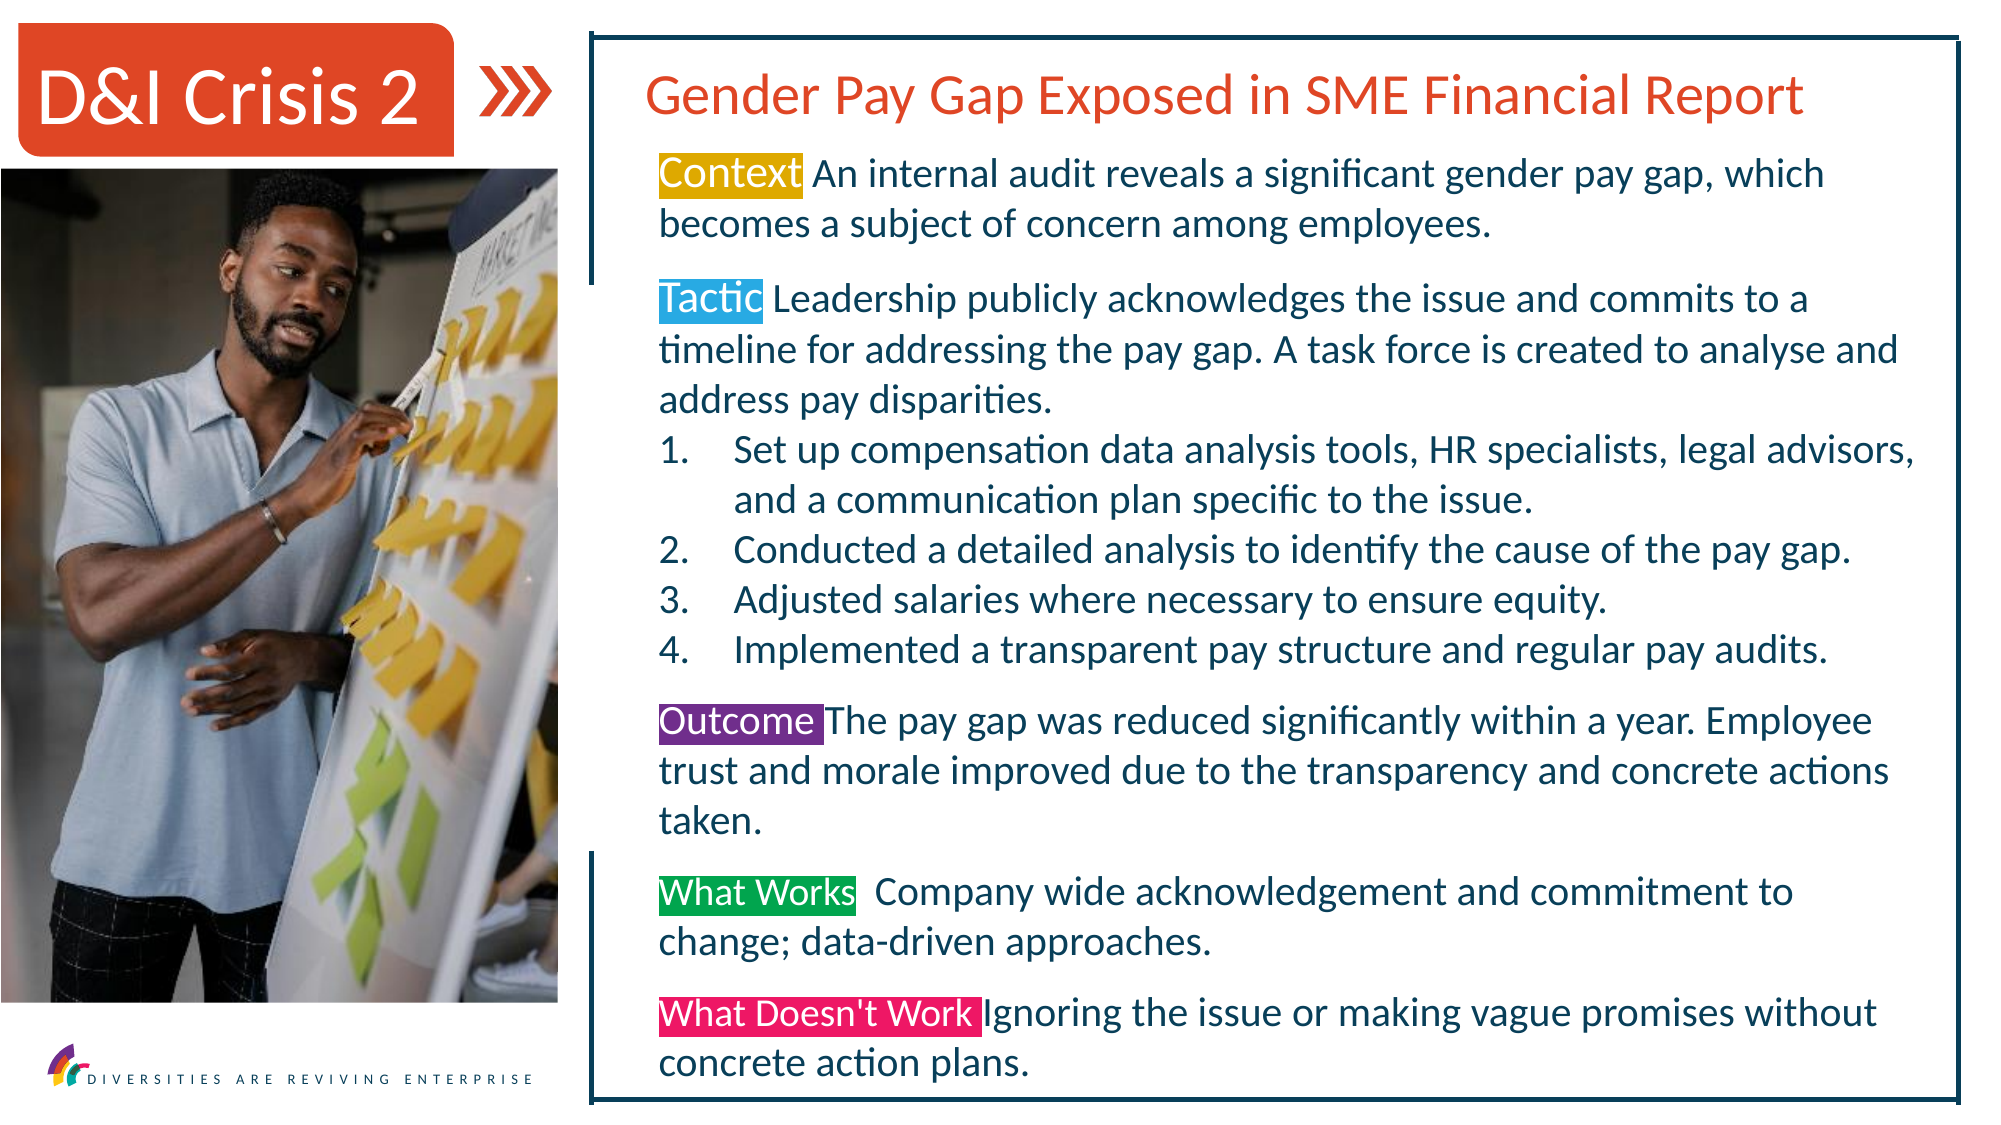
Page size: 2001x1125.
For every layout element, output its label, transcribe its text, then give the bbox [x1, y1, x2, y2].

picture [472, 48, 558, 134]
list Context An internal audit reveals a significant gender pay gap, which becomes a subject of concern among employees. Tactic Leadership publicly acknowledges the issue and commits to a timeline for addressing the pay gap. A task force is created to analyse and address pay disparities. Set up compensation data analysis tools, HR specialists, legal advisors, and a communication plan specific to the issue. Conducted a detailed analysis to identify the cause of the pay gap. Adjusted salaries where necessary to ensure equity. Implemented a transparent pay structure and regular pay audits. Outcome The pay gap was reduced significantly within a year. Employee trust and morale improved due to the transparency and concrete actions taken. What Works Company wide acknowledgement and commitment to change; data-driven approaches. What Doesn't Work Ignoring the issue or making vague promises without concrete action plans. [643, 133, 1932, 298]
text_box D&I Crisis 2 [5, 0, 437, 155]
text_box [29, 22, 455, 158]
text_box Gender Pay Gap Exposed in SME Financial Report [630, 48, 1961, 105]
picture [1, 168, 558, 1003]
